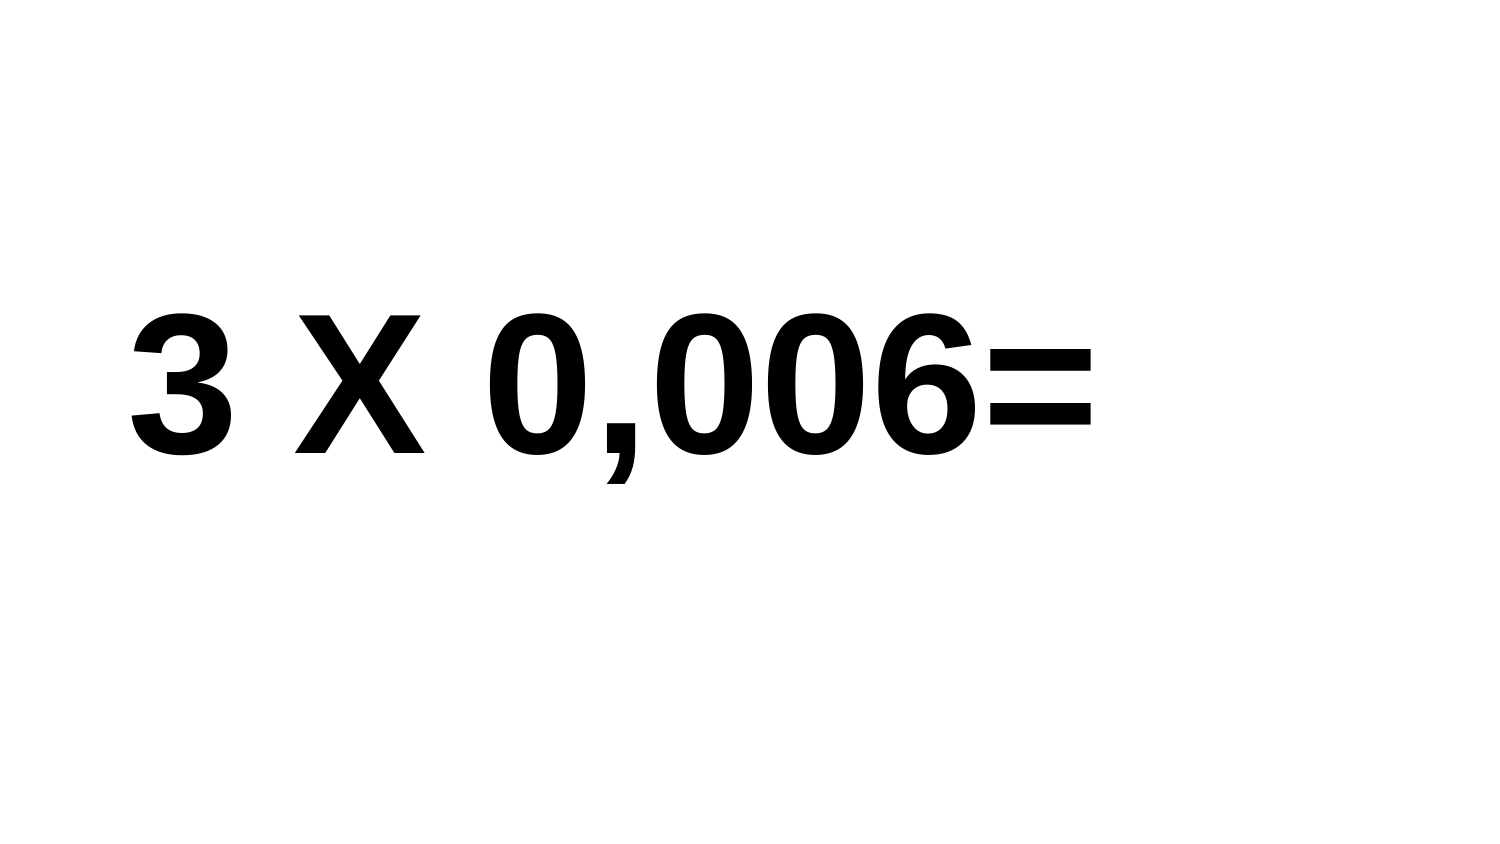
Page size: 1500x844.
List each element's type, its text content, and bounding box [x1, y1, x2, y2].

text_box 3 X 0,006= [112, 318, 1388, 509]
